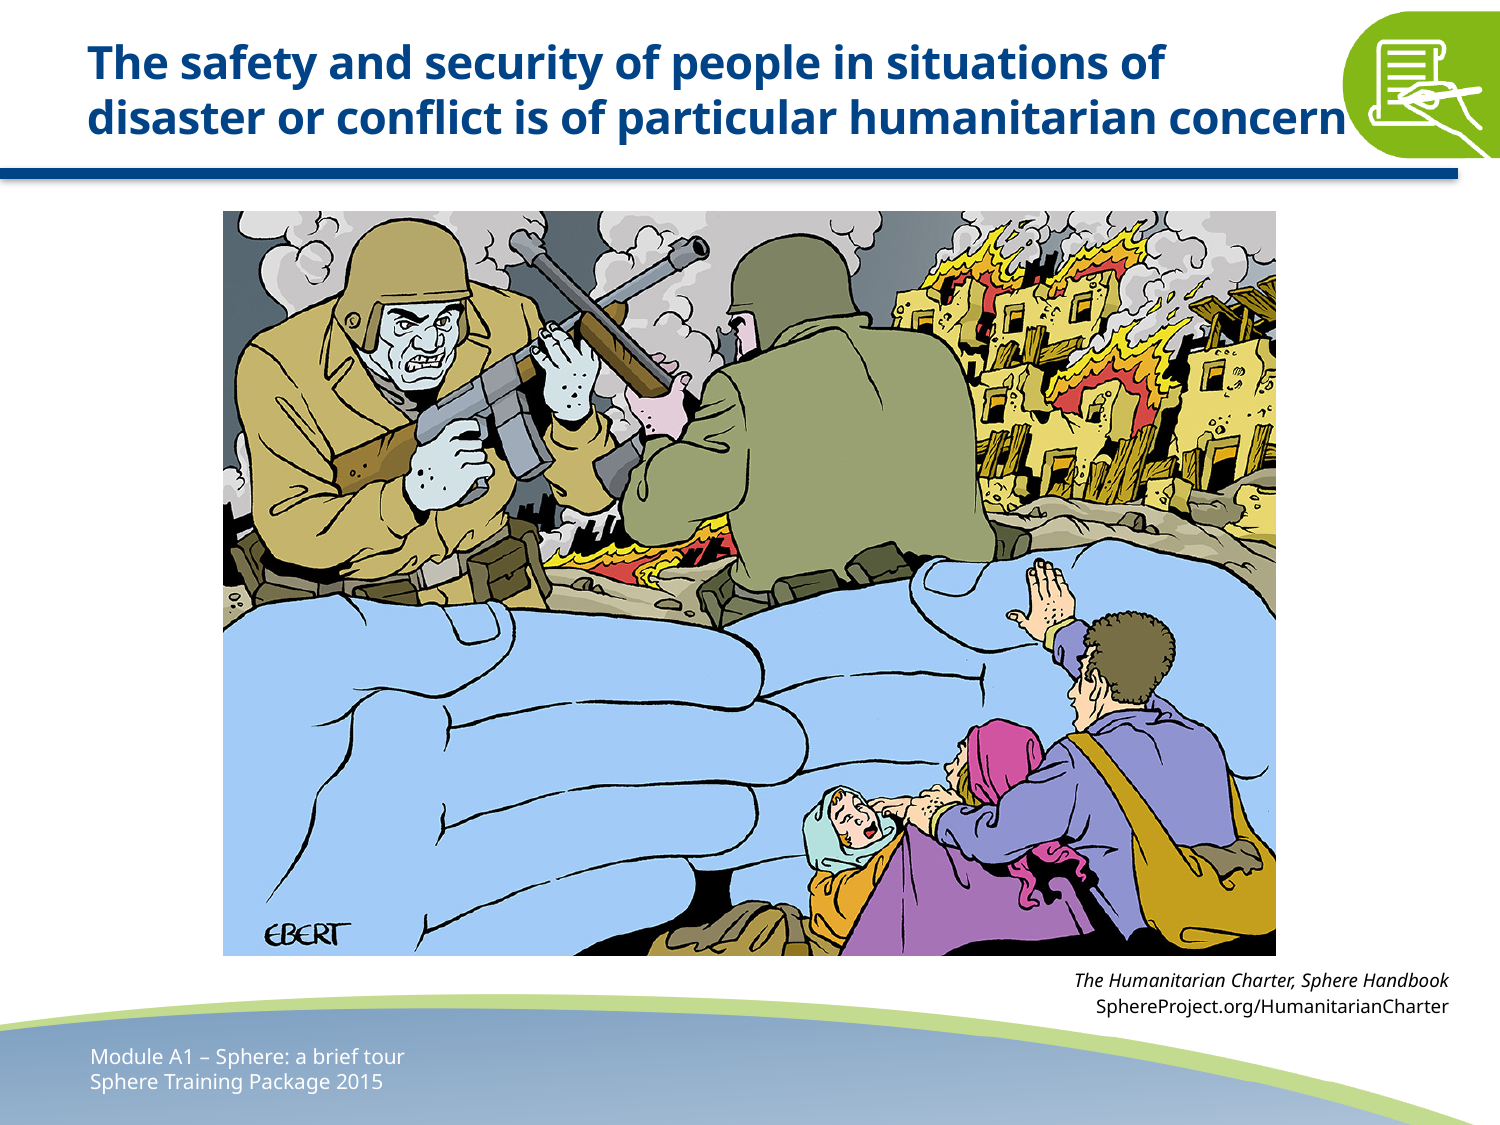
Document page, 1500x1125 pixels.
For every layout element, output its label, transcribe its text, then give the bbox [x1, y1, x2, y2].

footer Module A1 – Sphere: a brief tour Sphere Training Package 2015 [75, 1038, 1109, 1099]
picture [223, 210, 1276, 956]
list The Humanitarian Charter, Sphere Handbook SphereProject.org/HumanitarianCharter [1025, 960, 1464, 1027]
picture [0, 992, 1500, 1125]
picture [1331, 10, 1500, 159]
title The safety and security of people in situations of disaster or conflict is of particular humanitarian concern [75, 0, 1369, 178]
